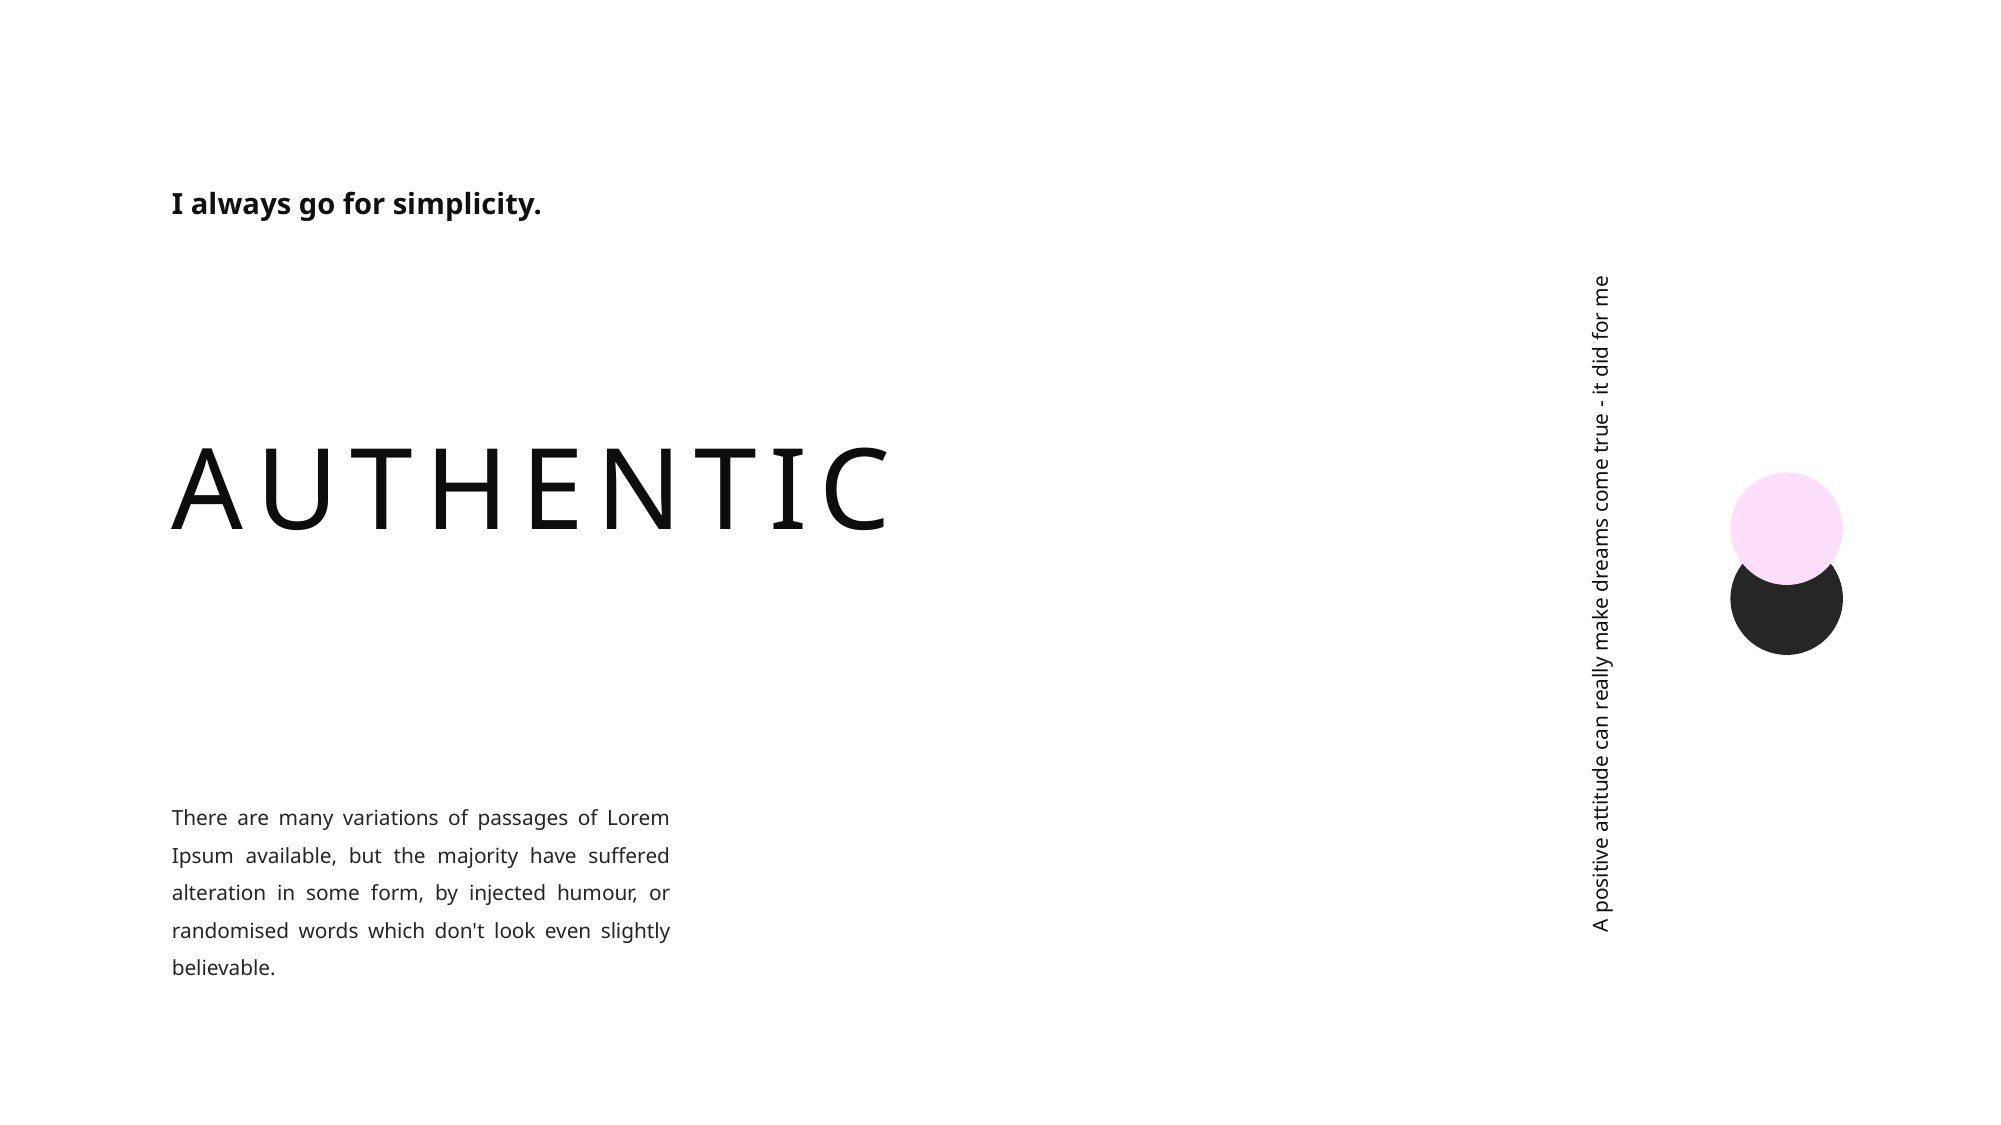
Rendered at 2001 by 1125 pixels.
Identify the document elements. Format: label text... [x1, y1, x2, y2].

picture [765, 178, 1542, 947]
text_box I always go for simplicity. [157, 178, 765, 228]
text_box There are many variations of passages of Lorem Ipsum available, but the majority have suffered alteration in some form, by injected humour, or randomised words which don't look even slightly believable. [157, 785, 685, 988]
text_box [1729, 471, 1844, 586]
text_box AUTHENTIC [157, 409, 765, 560]
text_box A positive attitude can really make dreams come true - it did for me [1579, 57, 1620, 947]
text_box [1729, 564, 1844, 656]
